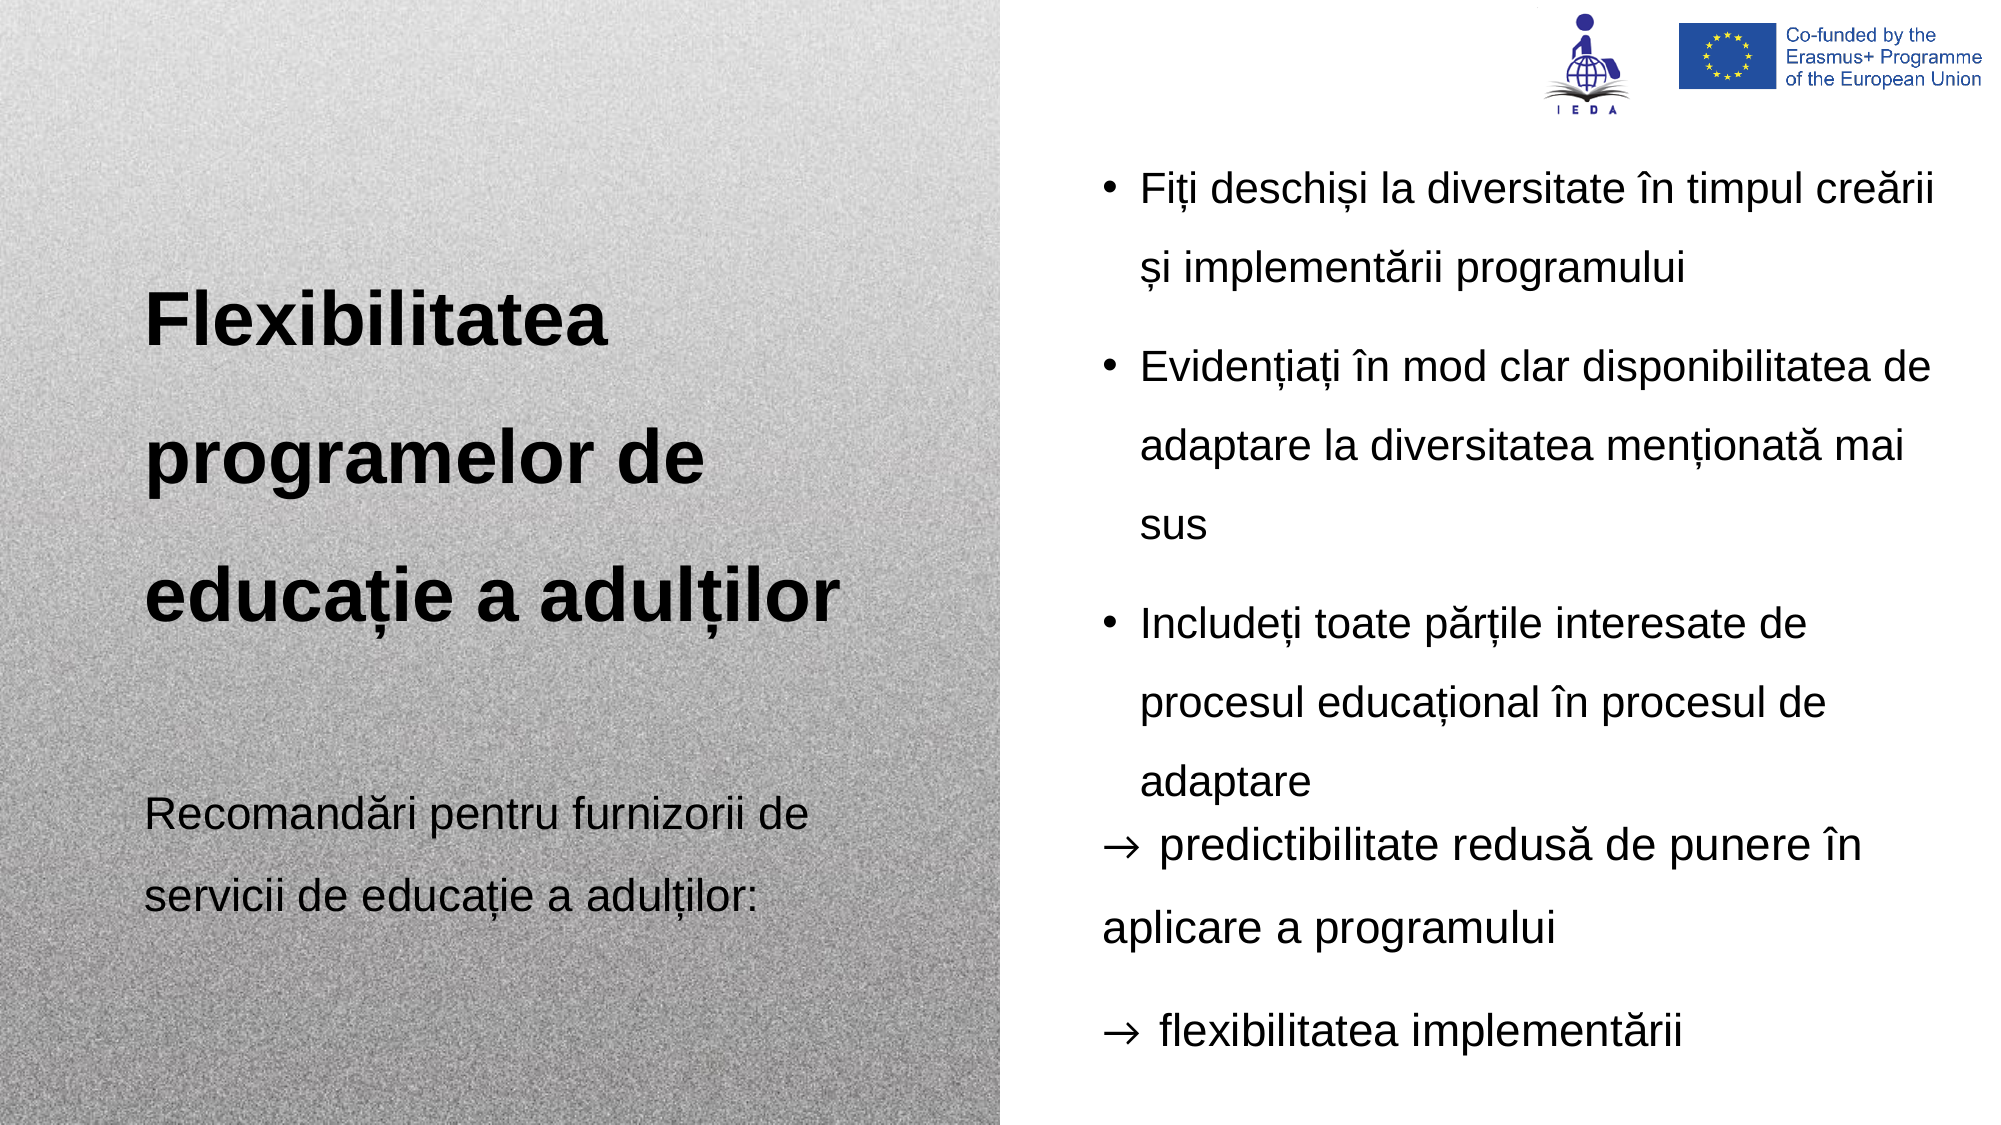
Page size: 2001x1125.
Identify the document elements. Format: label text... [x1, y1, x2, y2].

picture [1528, 0, 1645, 127]
picture [1677, 22, 2000, 94]
picture [0, 0, 1001, 1125]
text_box Fiți deschiși la diversitate în timpul creării și implementării programului Evidențiați în mod clar disponibilitatea de adaptare la diversitatea menționată mai sus Includeți toate părțile interesate de procesul educațional în procesul de adaptare [1087, 126, 1970, 762]
text_box → predictibilitate redusă de punere în aplicare a programului → flexibilitatea implementării [1087, 780, 1935, 1090]
